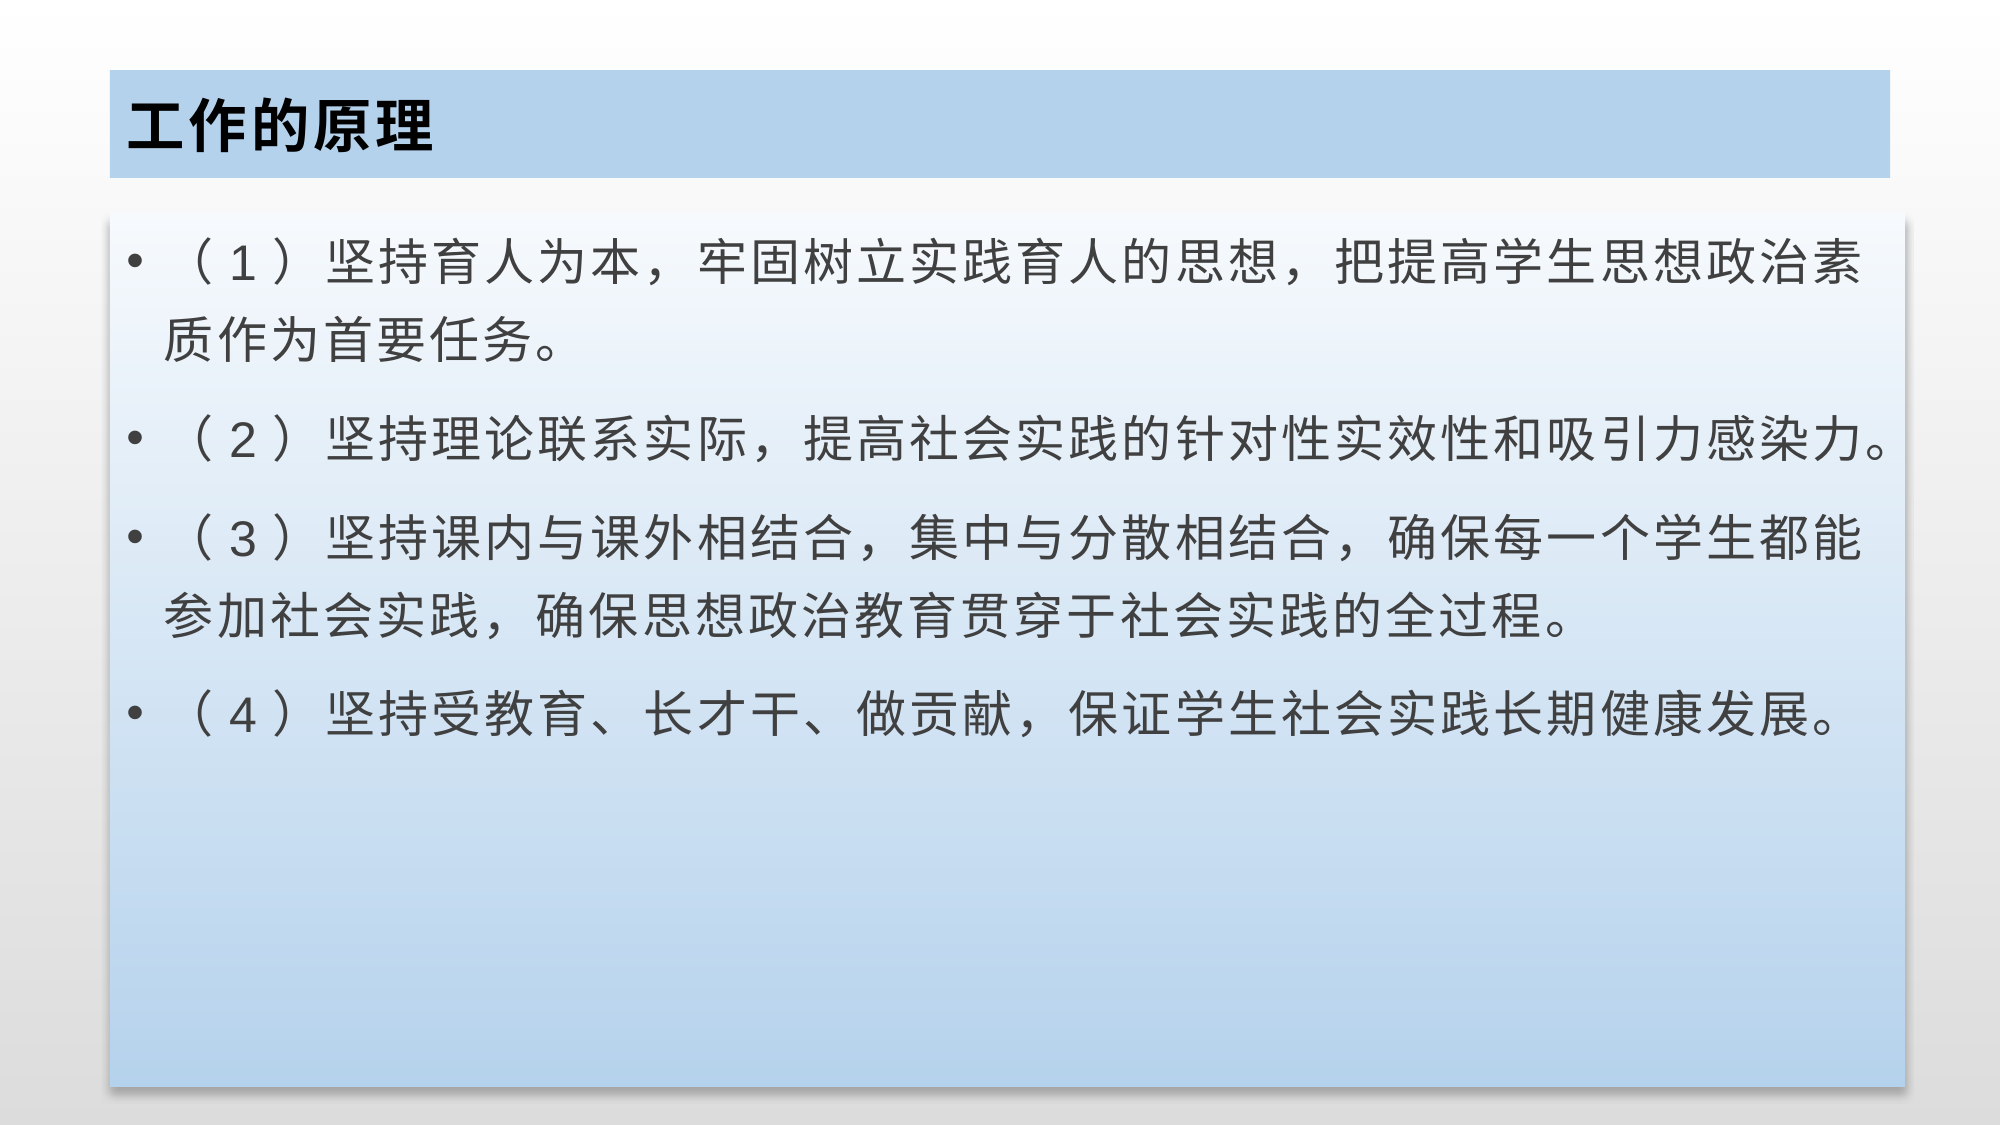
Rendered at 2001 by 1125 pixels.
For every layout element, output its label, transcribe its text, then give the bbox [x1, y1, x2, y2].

list （1）坚持育人为本，牢固树立实践育人的思想，把提高学生思想政治素质作为首要任务。 （2）坚持理论联系实际，提高社会实践的针对性实效性和吸引力感染力。 （3）坚持课内与课外相结合，集中与分散相结合，确保每一个学生都能参加社会实践，确保思想政治教育贯穿于社会实践的全过程。 （4）坚持受教育、长才干、做贡献，保证学生社会实践长期健康发展。 [109, 212, 1906, 1087]
title 工作的原理 [109, 70, 1891, 178]
